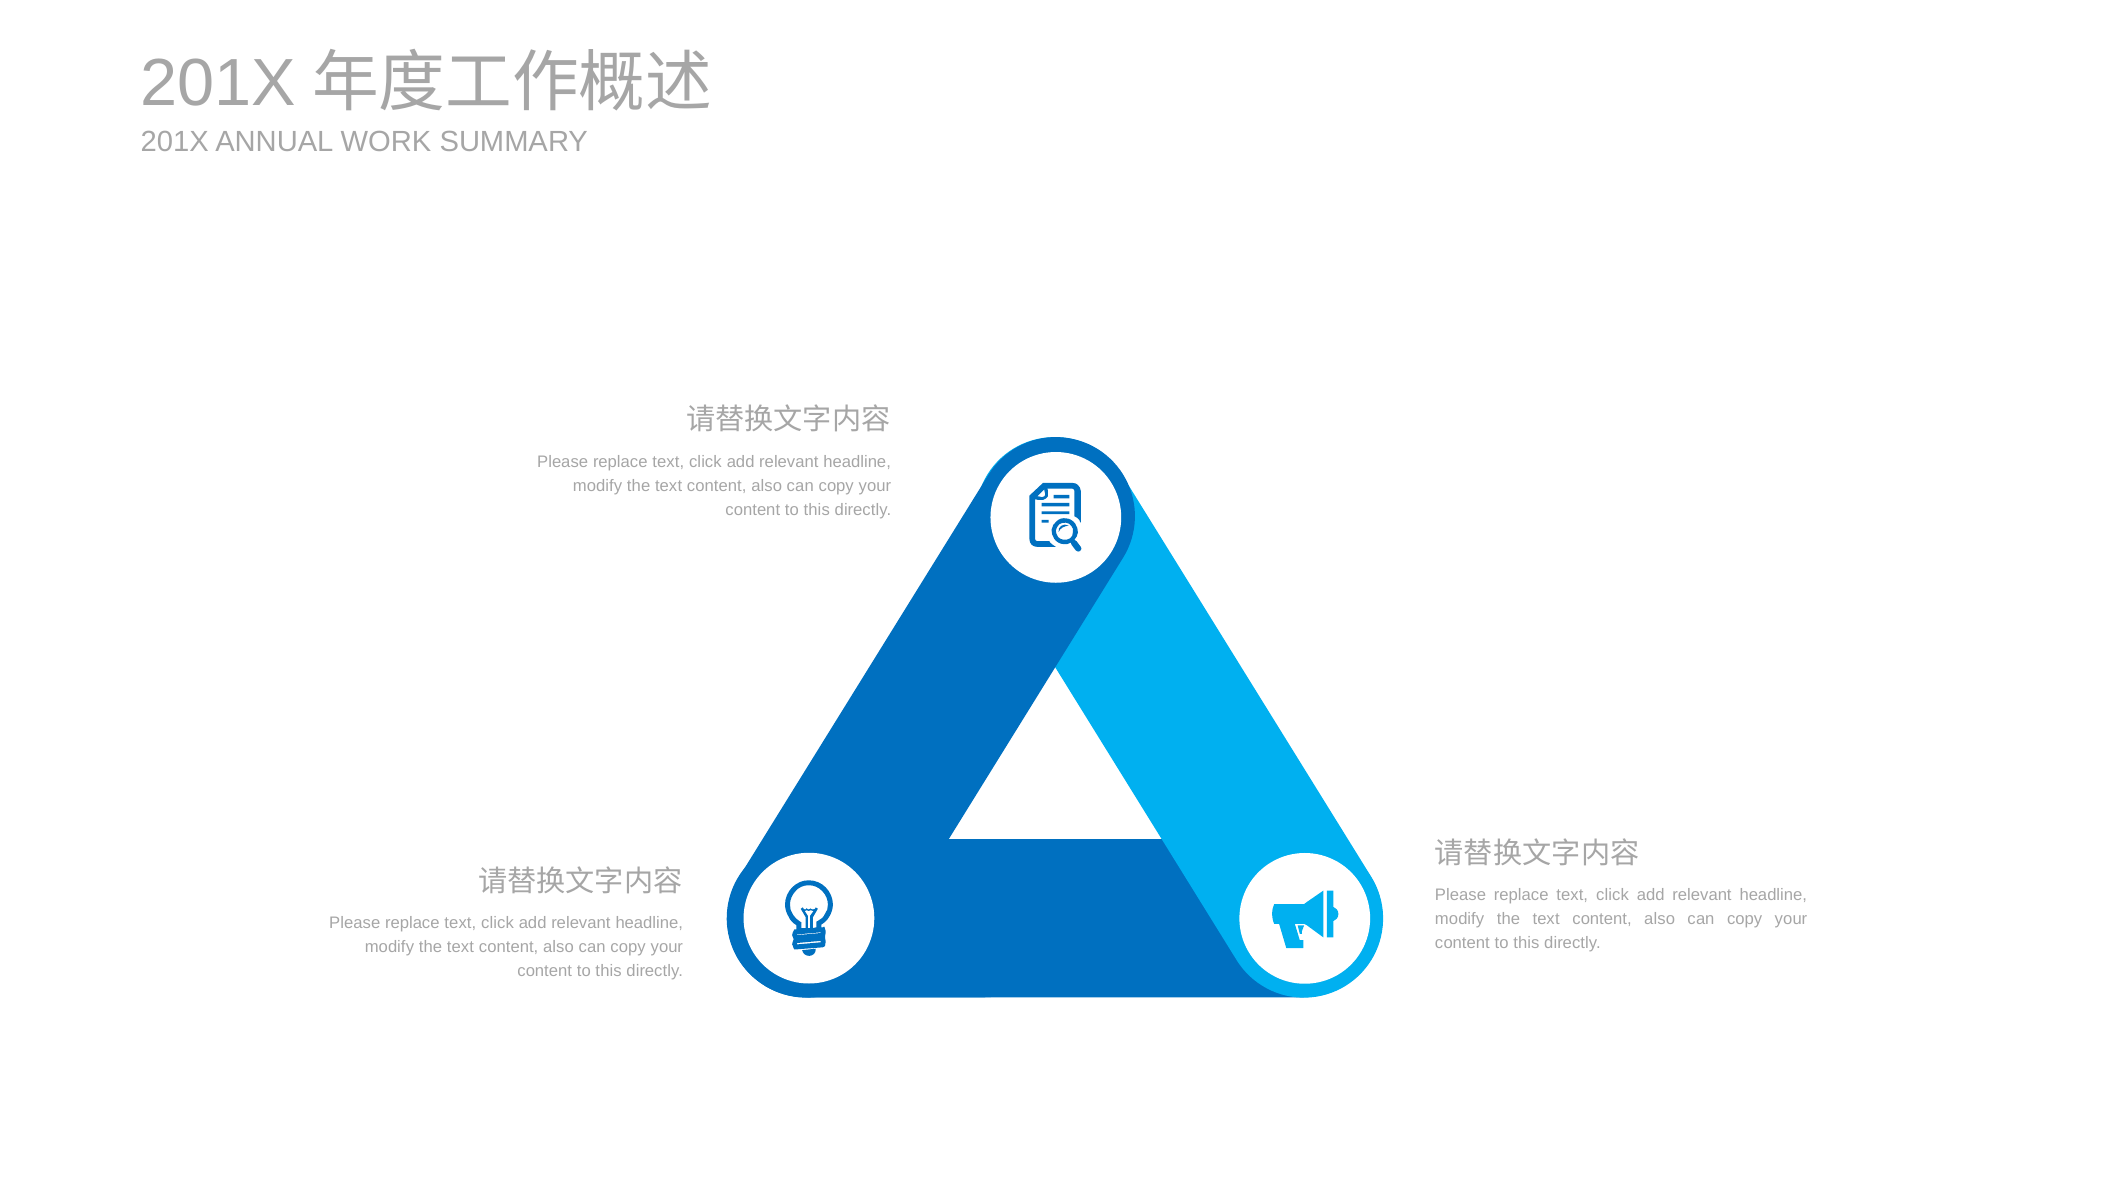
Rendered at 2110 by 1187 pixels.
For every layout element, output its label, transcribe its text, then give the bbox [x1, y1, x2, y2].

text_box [1420, 819, 1823, 959]
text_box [518, 386, 907, 525]
text_box 201X ANNUAL WORK SUMMARY [140, 122, 602, 158]
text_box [726, 401, 1383, 1034]
text_box 201X年度工作概述 [140, 38, 789, 119]
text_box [310, 847, 699, 986]
